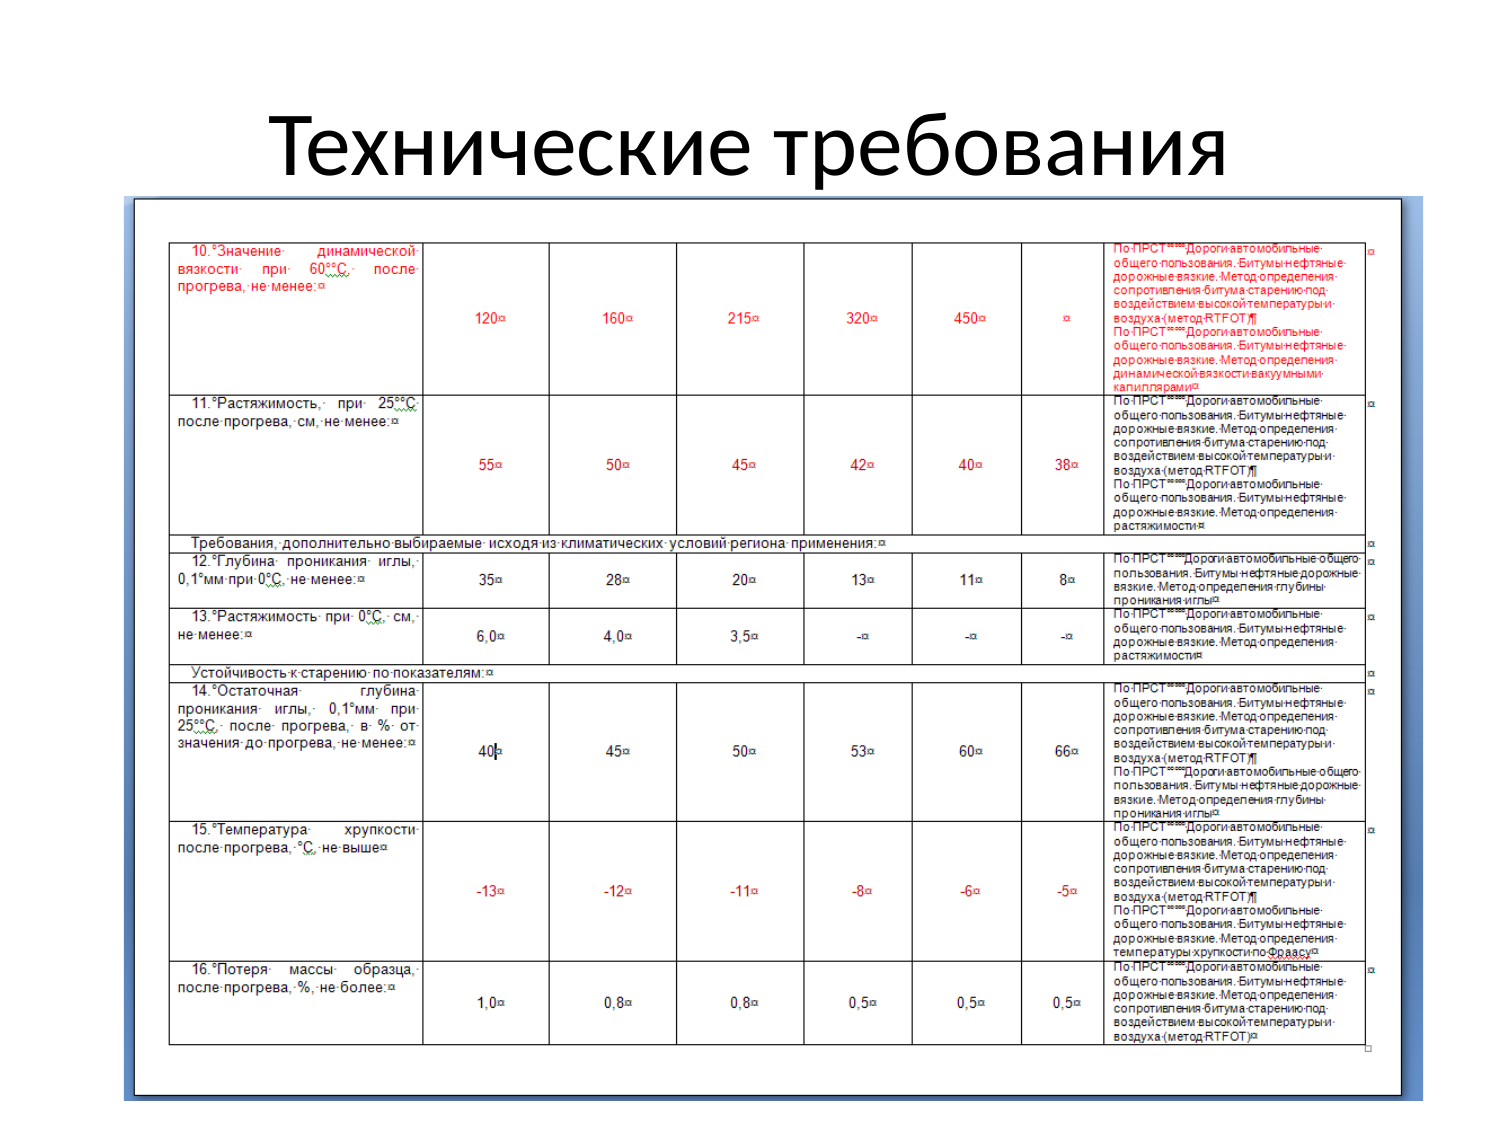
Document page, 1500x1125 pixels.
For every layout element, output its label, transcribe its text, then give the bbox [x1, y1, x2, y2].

title Технические требования [75, 45, 1425, 233]
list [123, 195, 1424, 1101]
